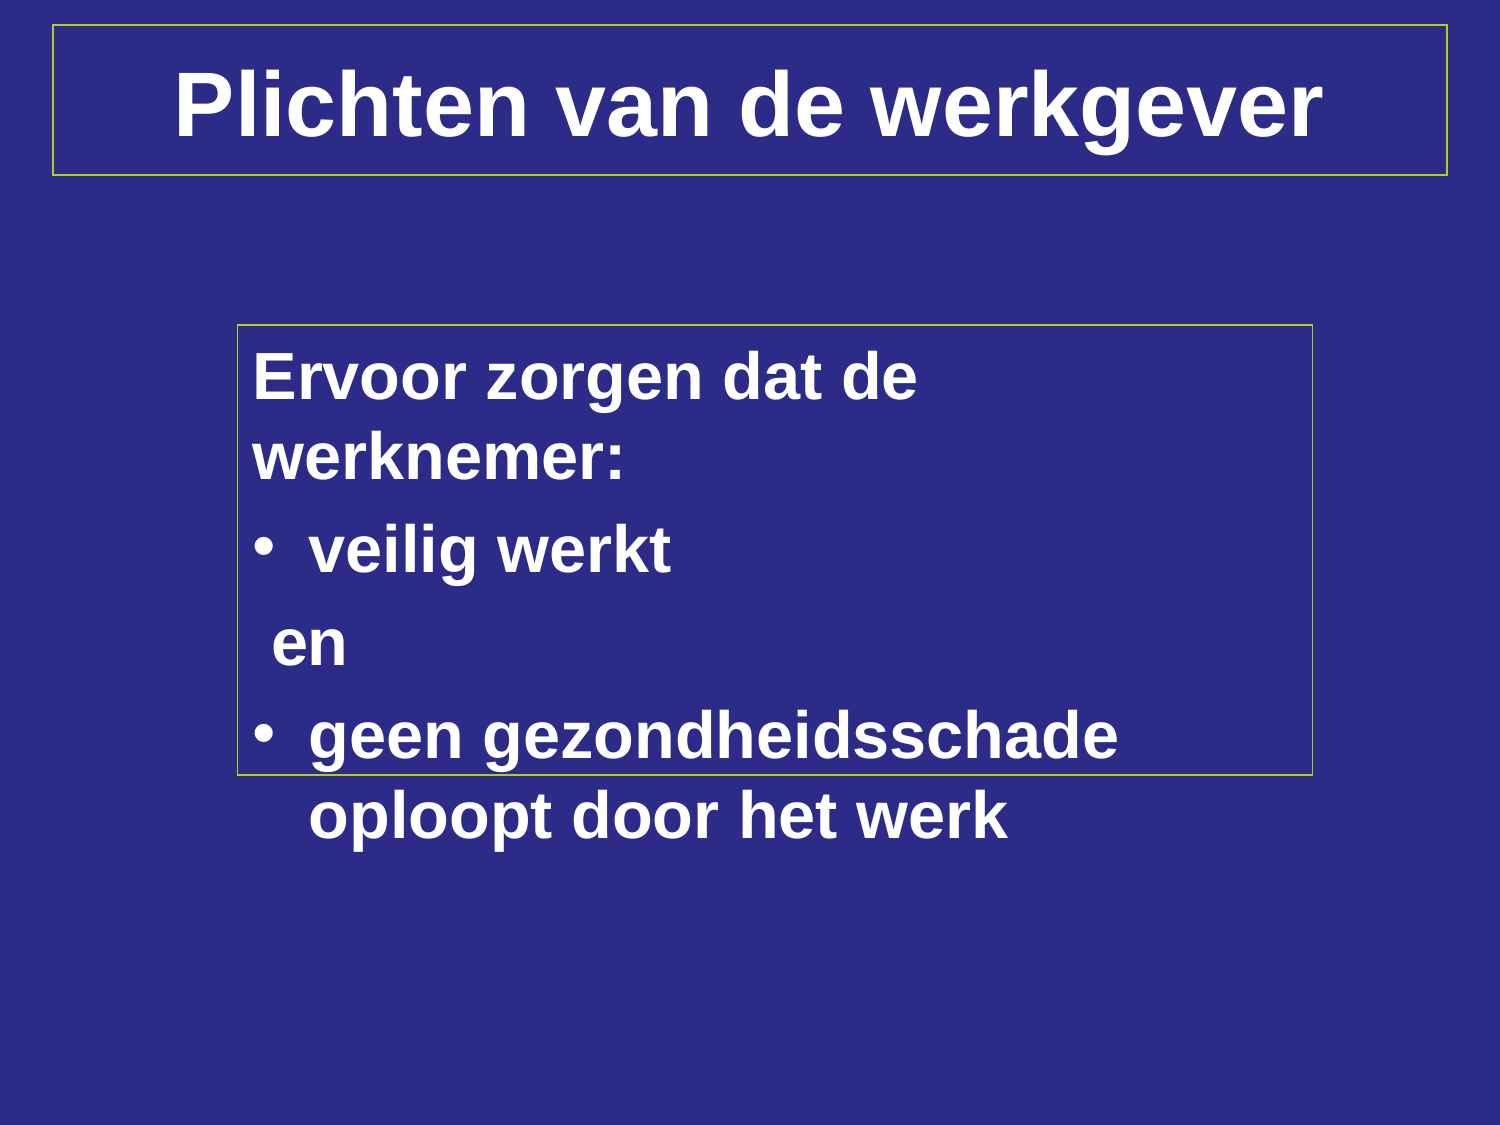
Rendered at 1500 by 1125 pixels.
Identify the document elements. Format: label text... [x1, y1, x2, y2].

list Ervoor zorgen dat de werknemer: veilig werkt en geen gezondheidsschade oploopt door het werk [237, 324, 1313, 776]
title Plichten van de werkgever [52, 24, 1448, 176]
